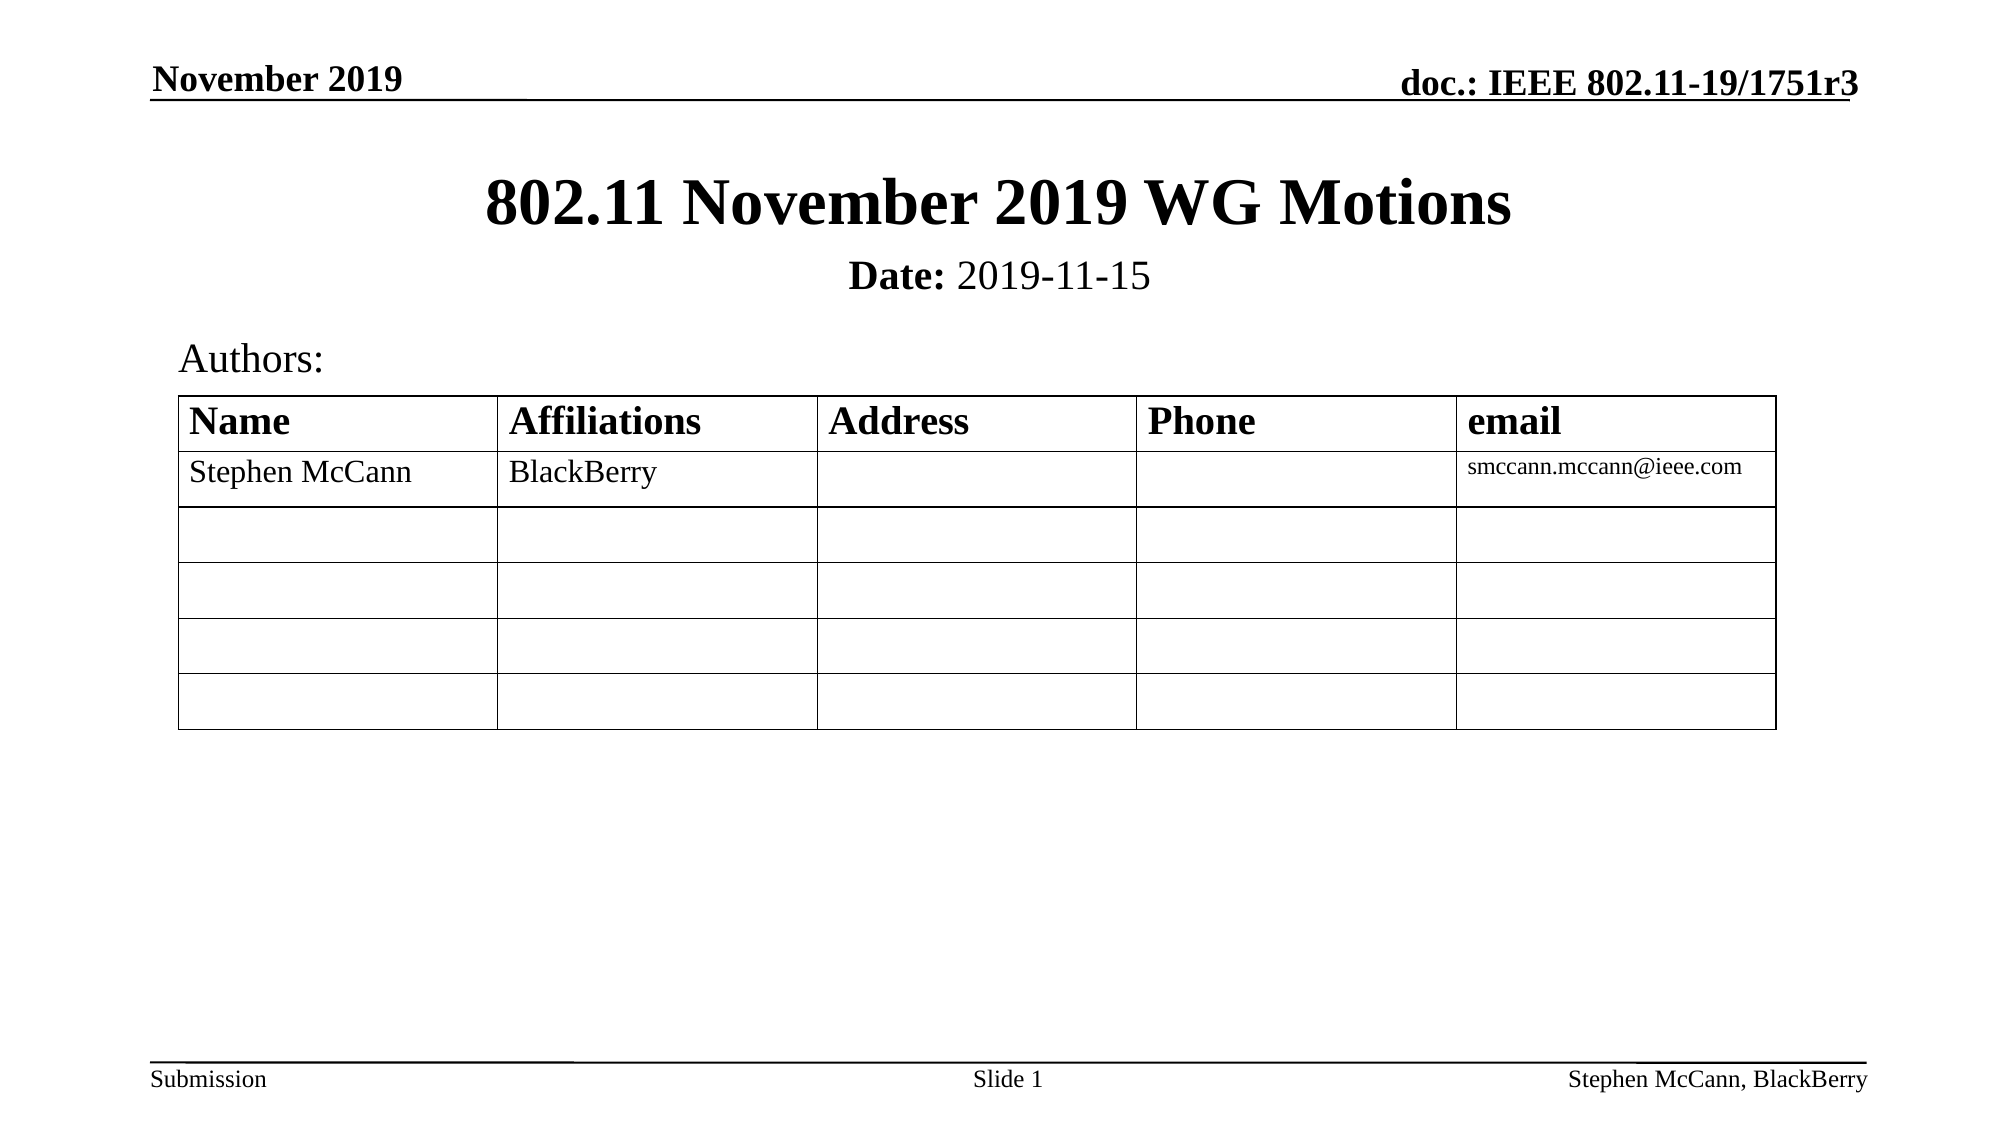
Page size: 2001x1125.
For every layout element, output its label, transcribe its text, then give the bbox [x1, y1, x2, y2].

slide_number Slide 1 [950, 1061, 1067, 1123]
text_box Authors: [162, 323, 401, 387]
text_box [162, 395, 1825, 800]
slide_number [152, 54, 563, 100]
subtitle Date: 2019-11-15 [299, 239, 1701, 319]
title 802.11 November 2019 WG Motions [149, 76, 1851, 319]
footer Stephen McCann, BlackBerry [1171, 1061, 1869, 1093]
